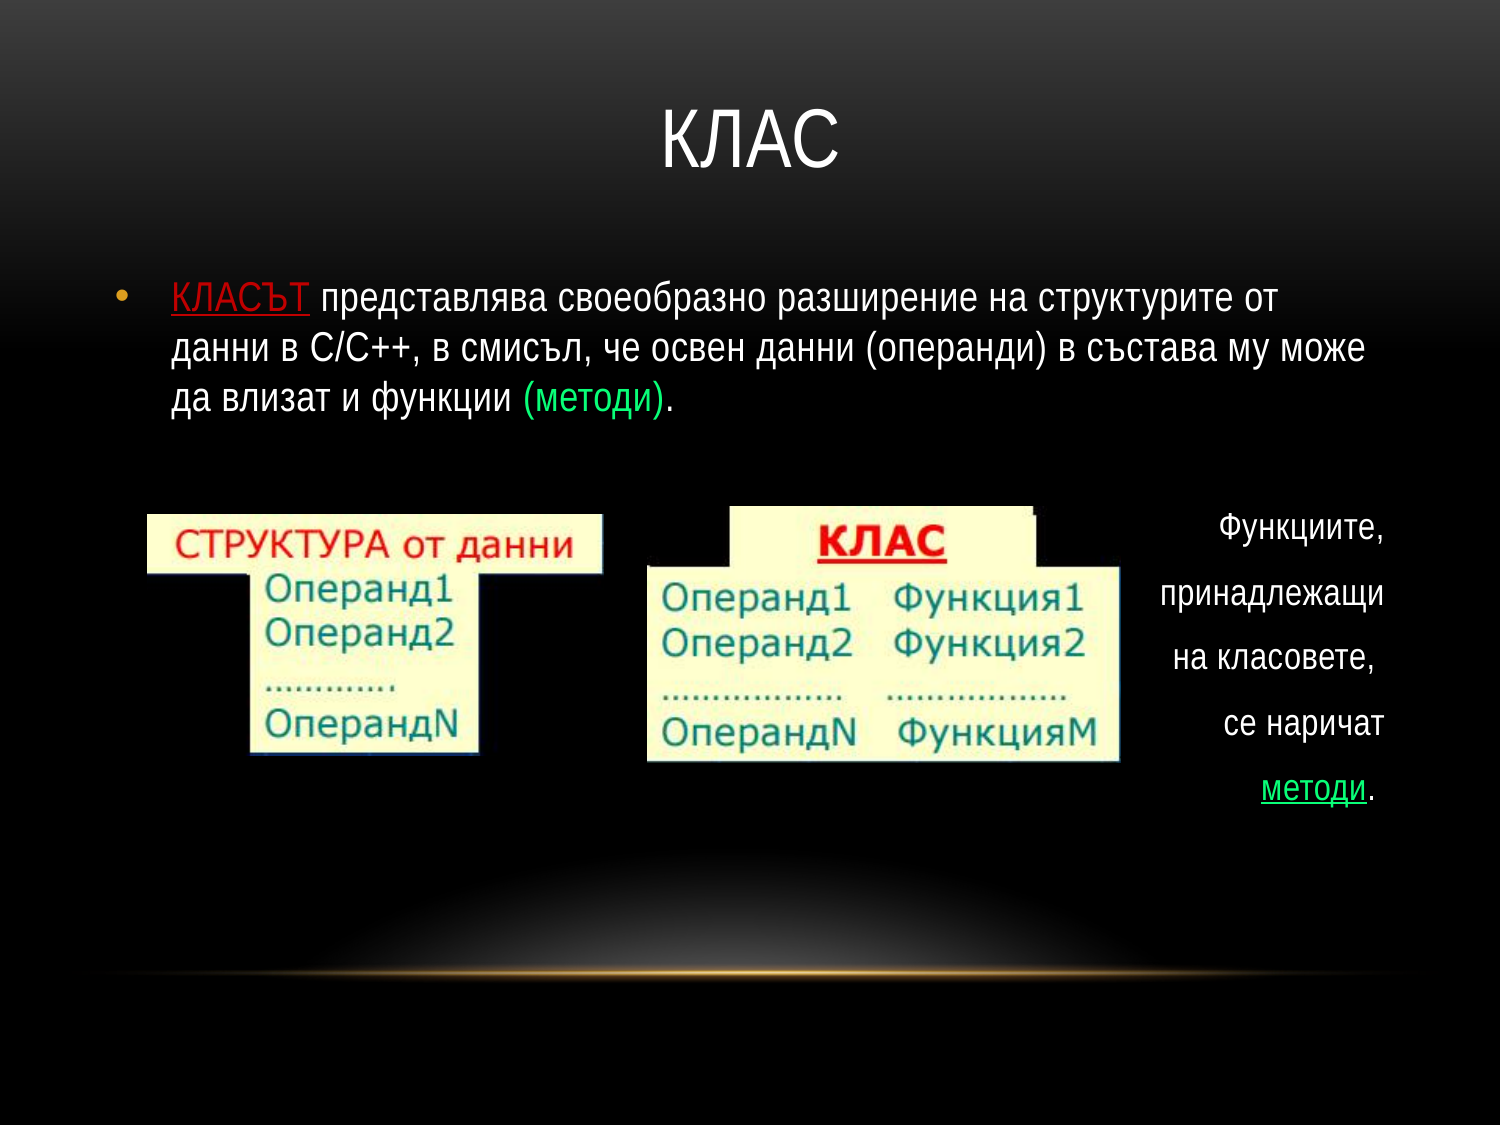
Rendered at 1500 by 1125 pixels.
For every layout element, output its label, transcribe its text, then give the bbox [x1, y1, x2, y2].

picture [0, 0, 1500, 1125]
title Клас [100, 4, 1401, 192]
list КЛАСЪТ представлява своеобразно разширение на структурите от данни в C/C++, в смисъл, че освен данни (операнди) в състава му може да влизат и функции (методи). Функциите, принадлежащи на класовете, се наричат методи. [99, 262, 1400, 1071]
